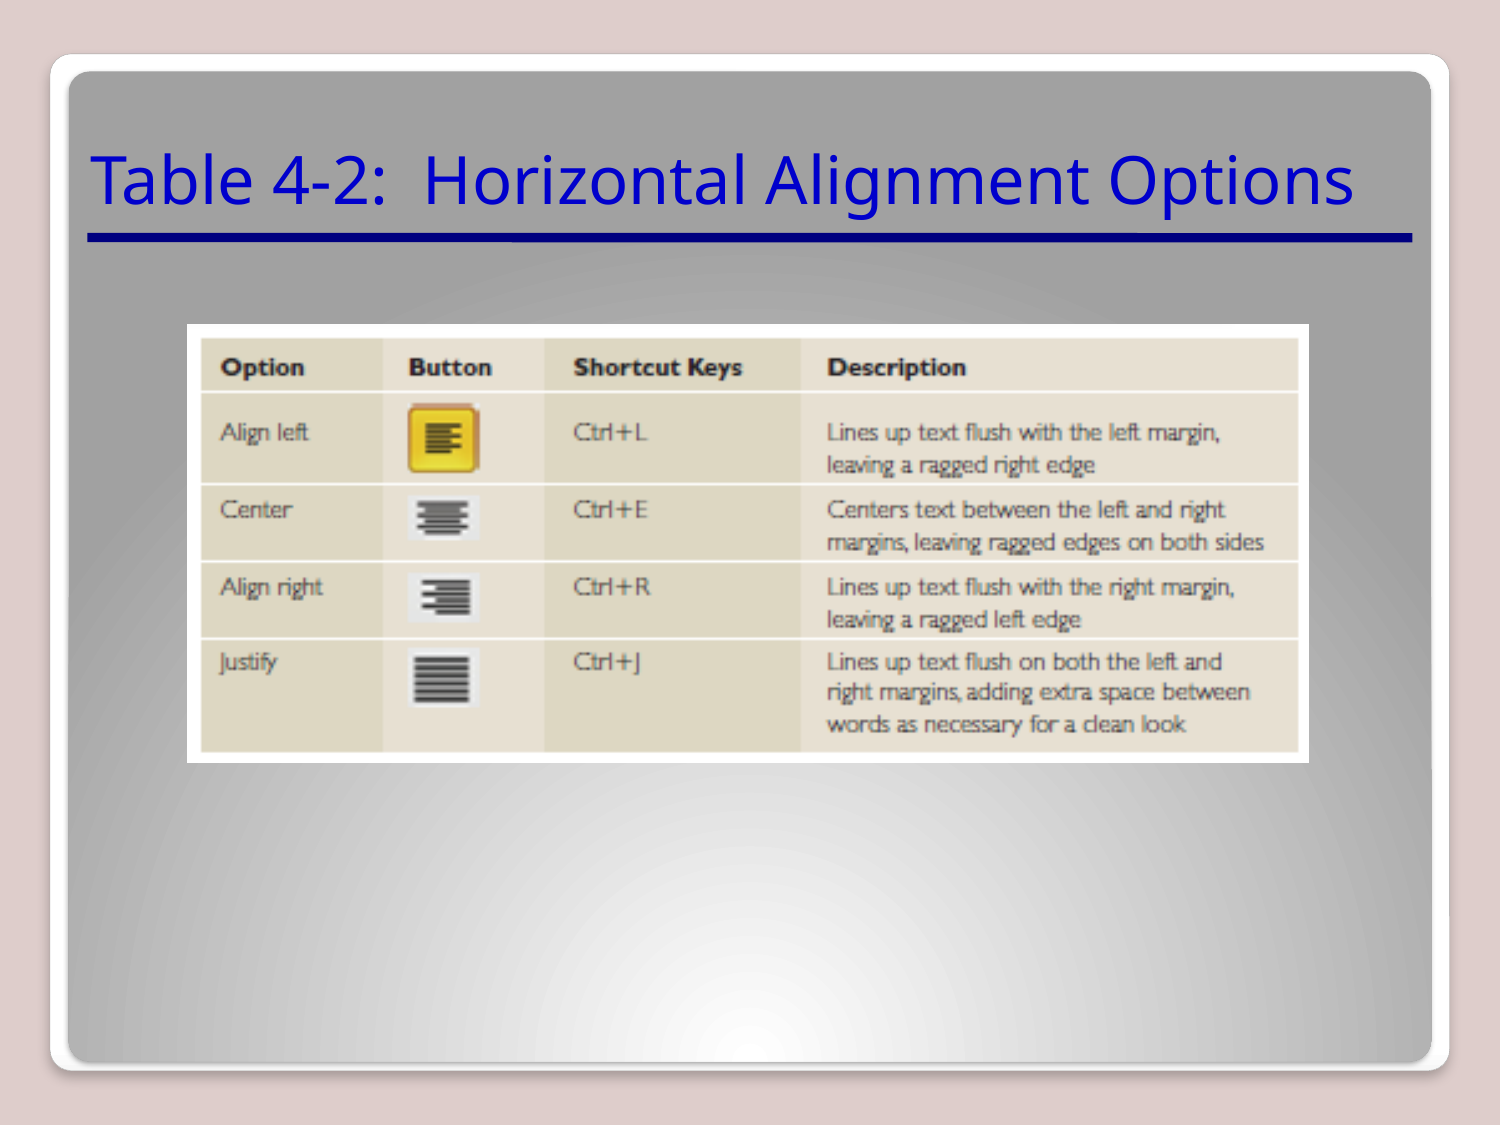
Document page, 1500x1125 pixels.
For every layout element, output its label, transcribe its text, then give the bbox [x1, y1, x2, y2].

title Table 4-2: Horizontal Alignment Options [74, 74, 1426, 226]
picture [187, 324, 1309, 763]
